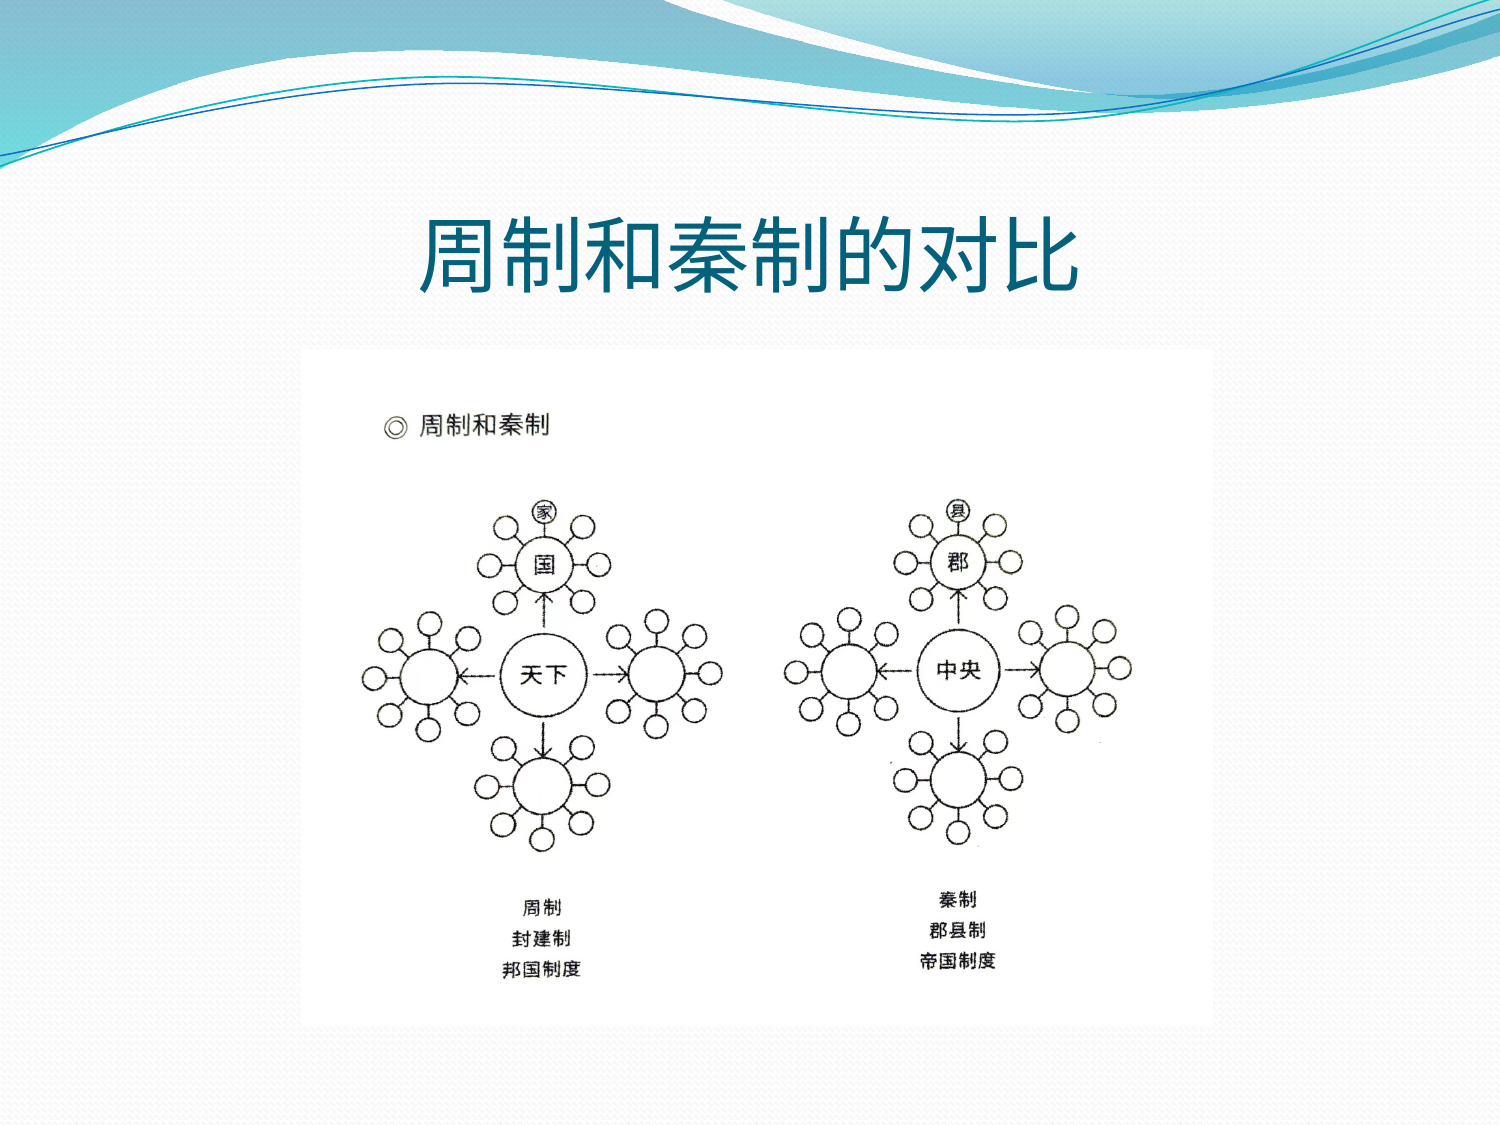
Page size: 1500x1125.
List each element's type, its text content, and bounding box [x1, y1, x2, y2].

title 周制和秦制的对比 [75, 115, 1425, 303]
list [300, 349, 1213, 1026]
